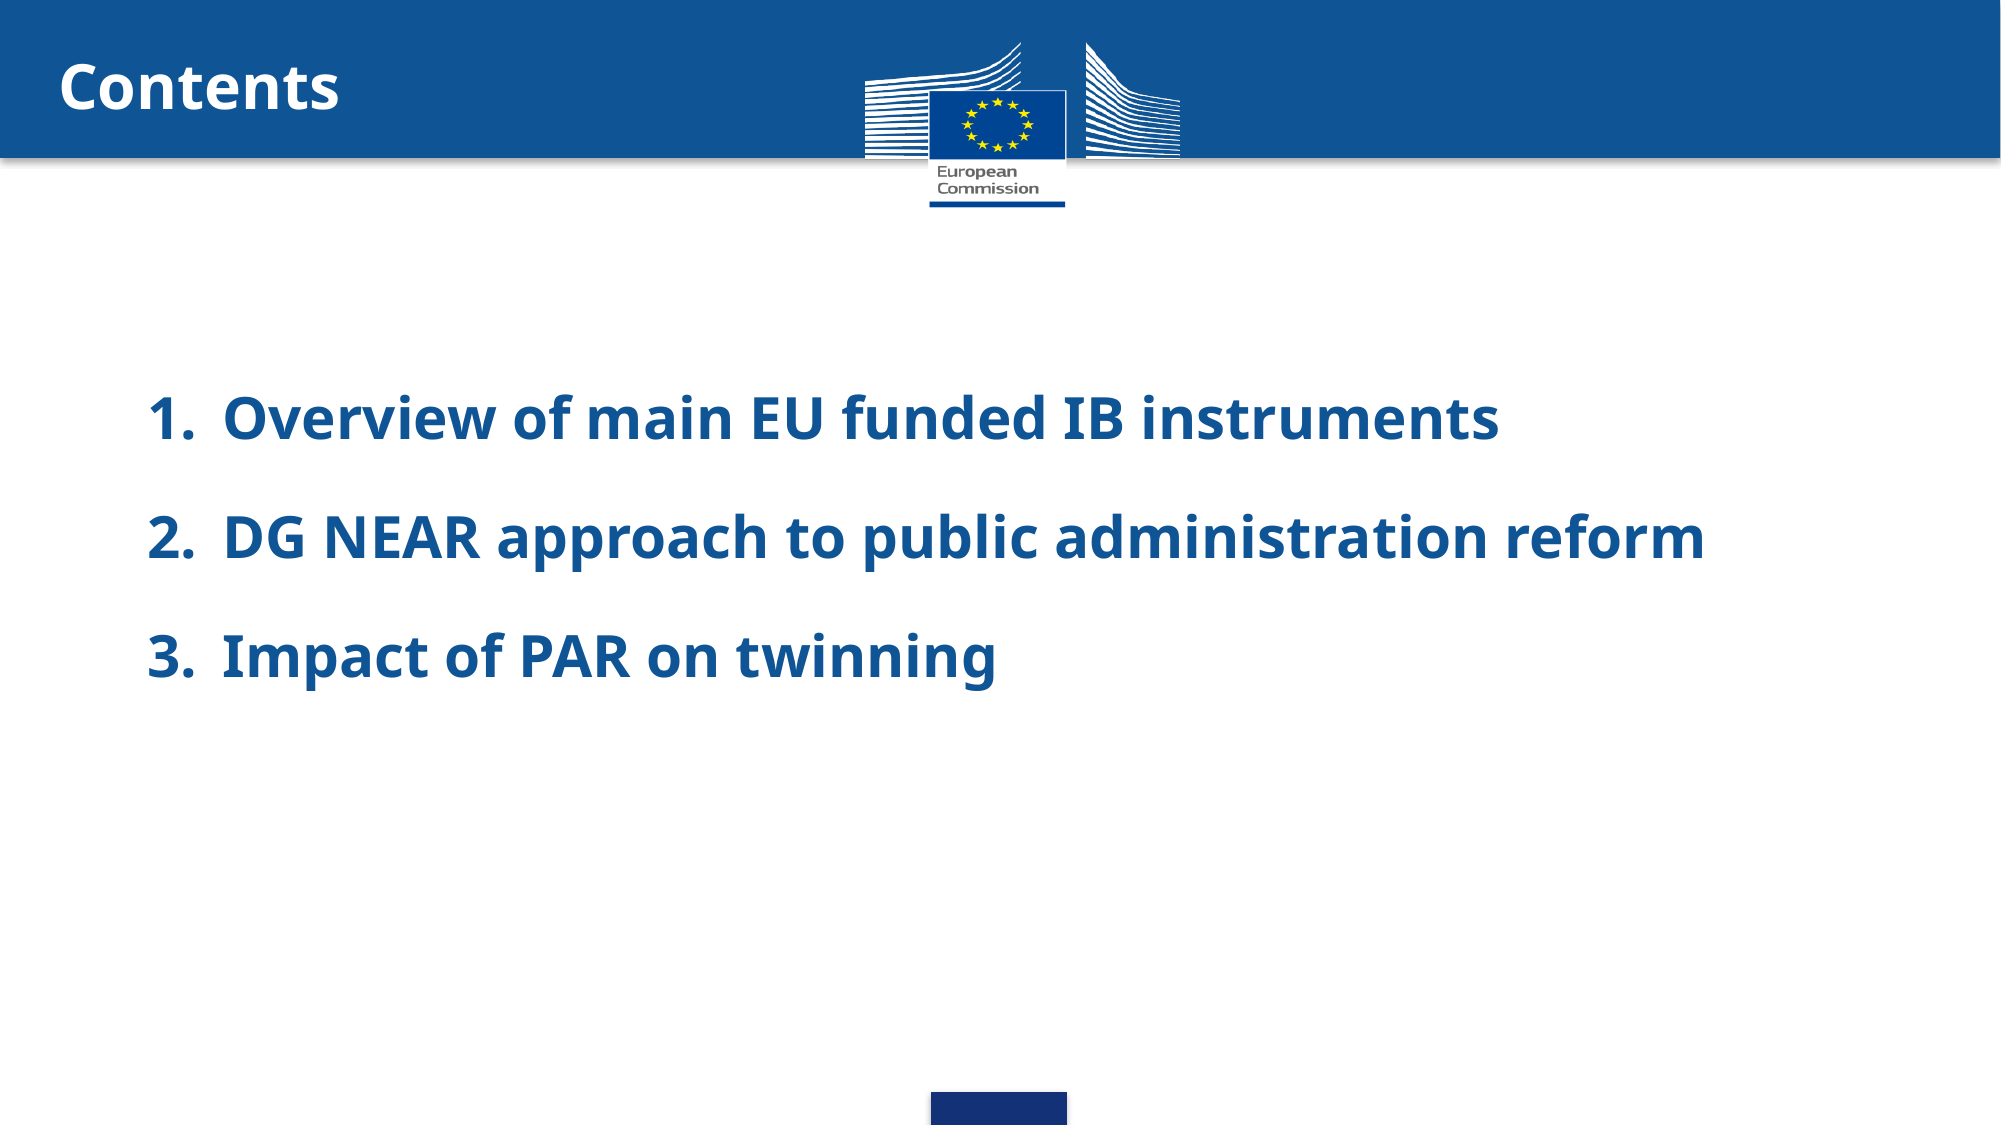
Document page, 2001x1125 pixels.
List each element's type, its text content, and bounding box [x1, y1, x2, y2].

list Overview of main EU funded IB instruments DG NEAR approach to public administration reform Impact of PAR on twinning [66, 373, 1910, 965]
title Contents [42, 30, 1394, 138]
picture [865, 138, 1180, 208]
